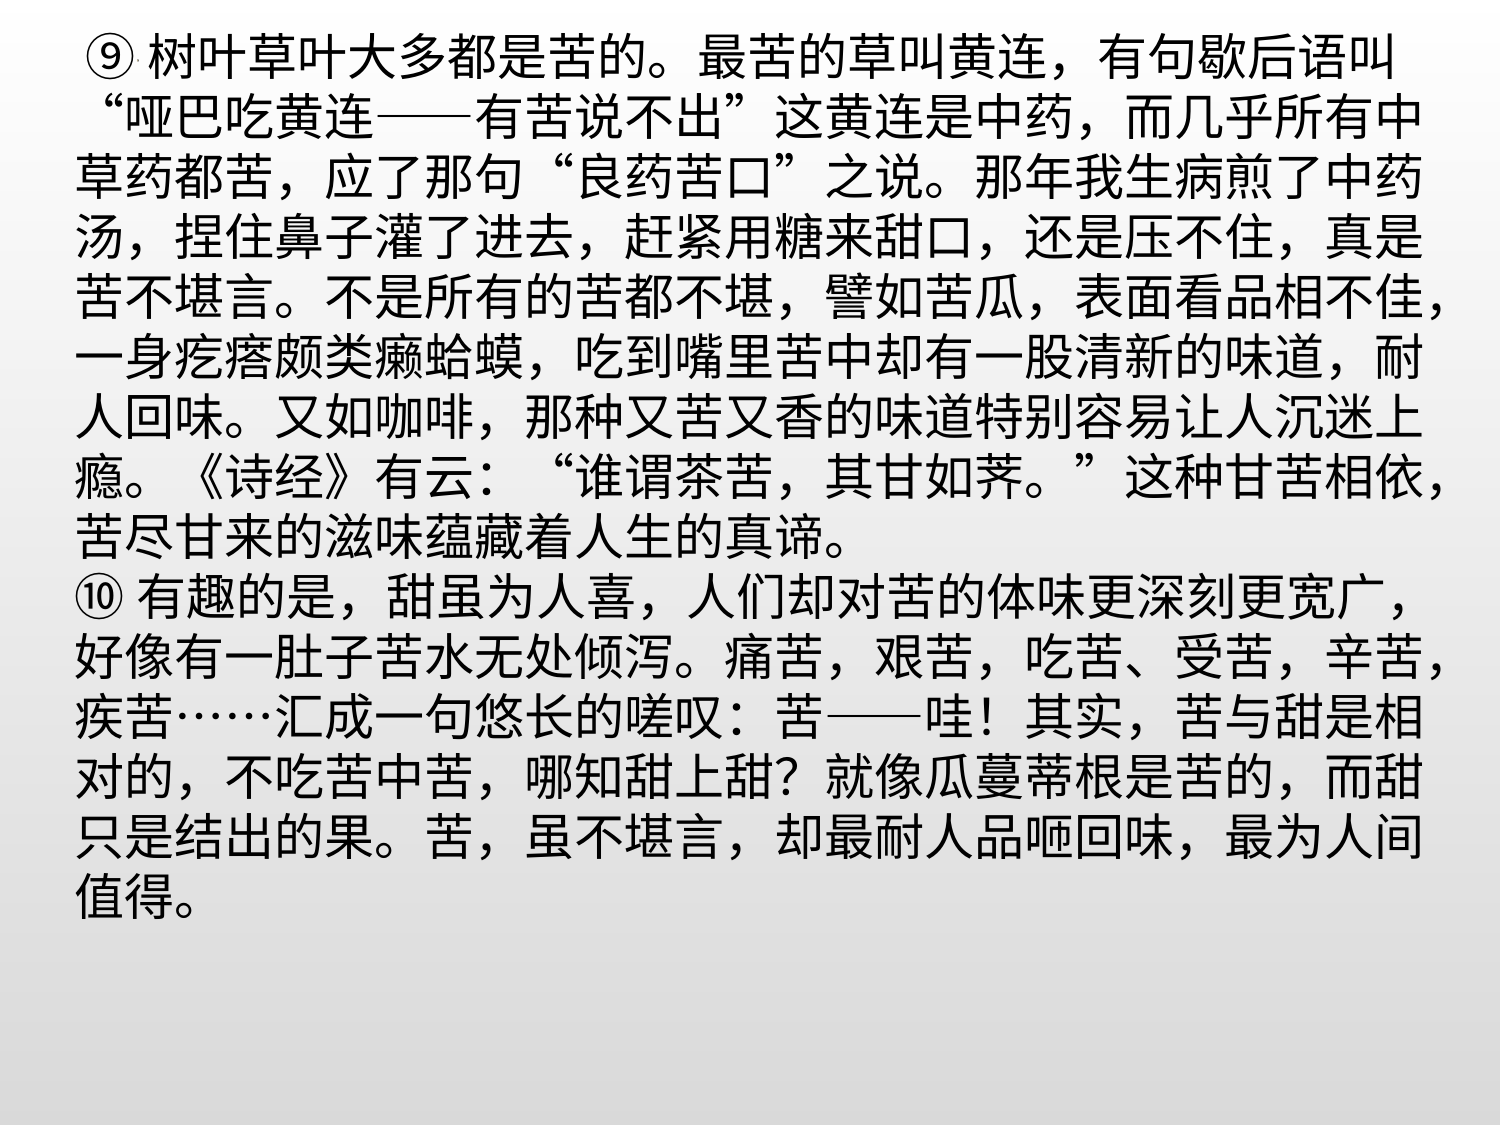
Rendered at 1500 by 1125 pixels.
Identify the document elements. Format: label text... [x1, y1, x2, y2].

text_box ⑨树叶草叶大多都是苦的。最苦的草叫黄连，有句歇后语叫“哑巴吃黄连——有苦说不出”这黄连是中药，而几乎所有中草药都苦，应了那句“良药苦口”之说。那年我生病煎了中药汤，捏住鼻子灌了进去，赶紧用糖来甜口，还是压不住，真是苦不堪言。不是所有的苦都不堪，譬如苦瓜，表面看品相不佳，一身疙瘩颇类癞蛤蟆，吃到嘴里苦中却有一股清新的味道，耐人回味。又如咖啡，那种又苦又香的味道特别容易让人沉迷上瘾。《诗经》有云：“谁谓茶苦，其甘如荠。”这种甘苦相依，苦尽甘来的滋味蕴藏着人生的真谛。 ⑩有趣的是，甜虽为人喜，人们却对苦的体味更深刻更宽广，好像有一肚子苦水无处倾泻。痛苦，艰苦，吃苦、受苦，辛苦，疾苦……汇成一句悠长的嗟叹：苦——哇！其实，苦与甜是相对的，不吃苦中苦，哪知甜上甜？就像瓜蔓蒂根是苦的，而甜只是结出的果。苦，虽不堪言，却最耐人品咂回味，最为人间值得。 [59, 18, 1469, 933]
